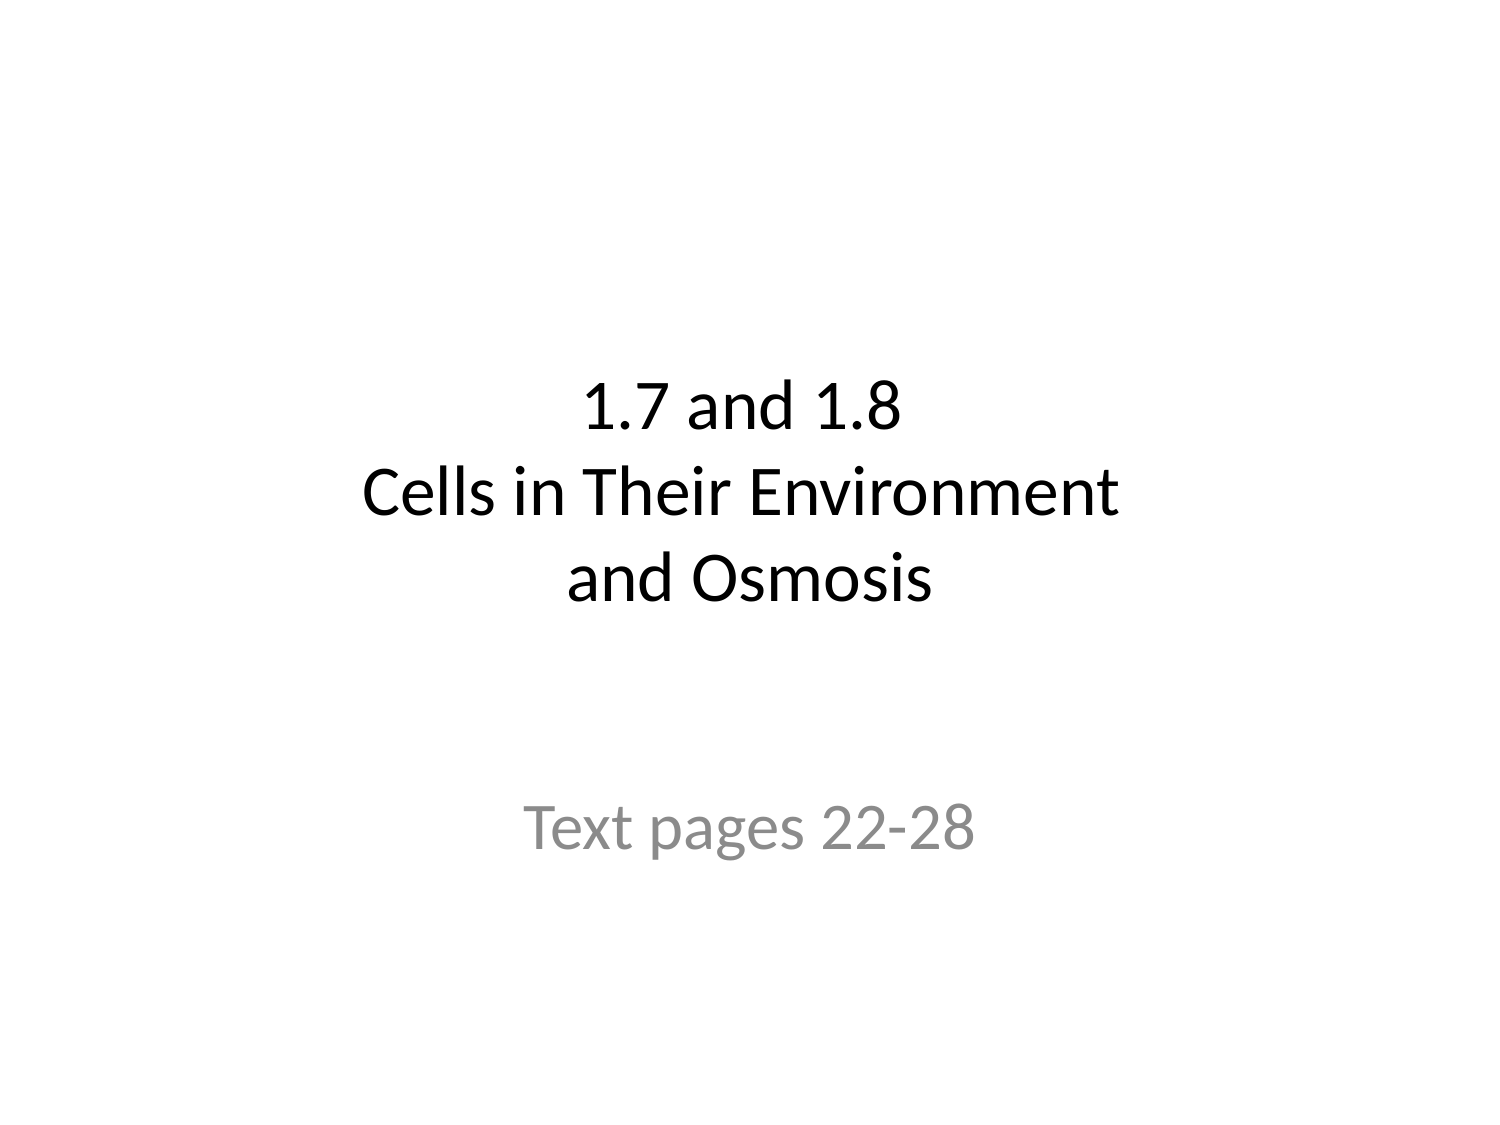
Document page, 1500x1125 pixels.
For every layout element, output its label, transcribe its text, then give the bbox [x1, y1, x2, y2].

subtitle Text pages 22-28 [225, 774, 1275, 925]
title 1.7 and 1.8 Cells in Their Environment and Osmosis [112, 349, 1388, 625]
